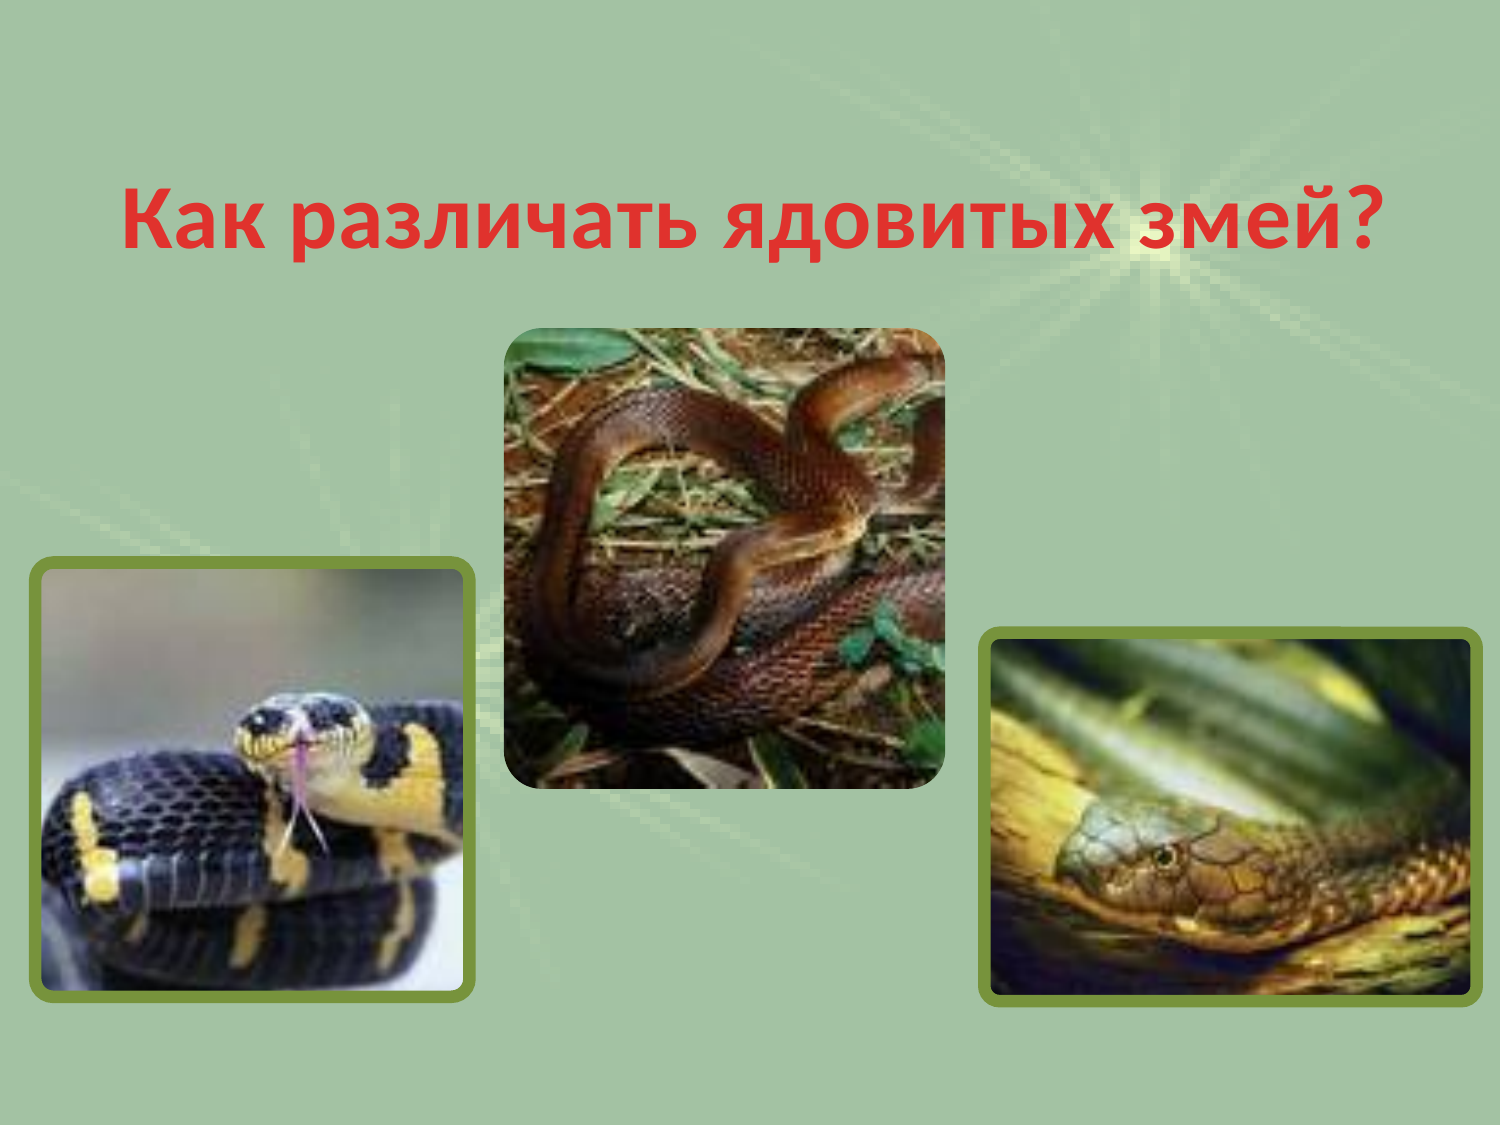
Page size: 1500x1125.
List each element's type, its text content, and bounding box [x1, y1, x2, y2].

title Как различать ядовитых змей? [70, 82, 1442, 453]
picture [0, 0, 1500, 1125]
